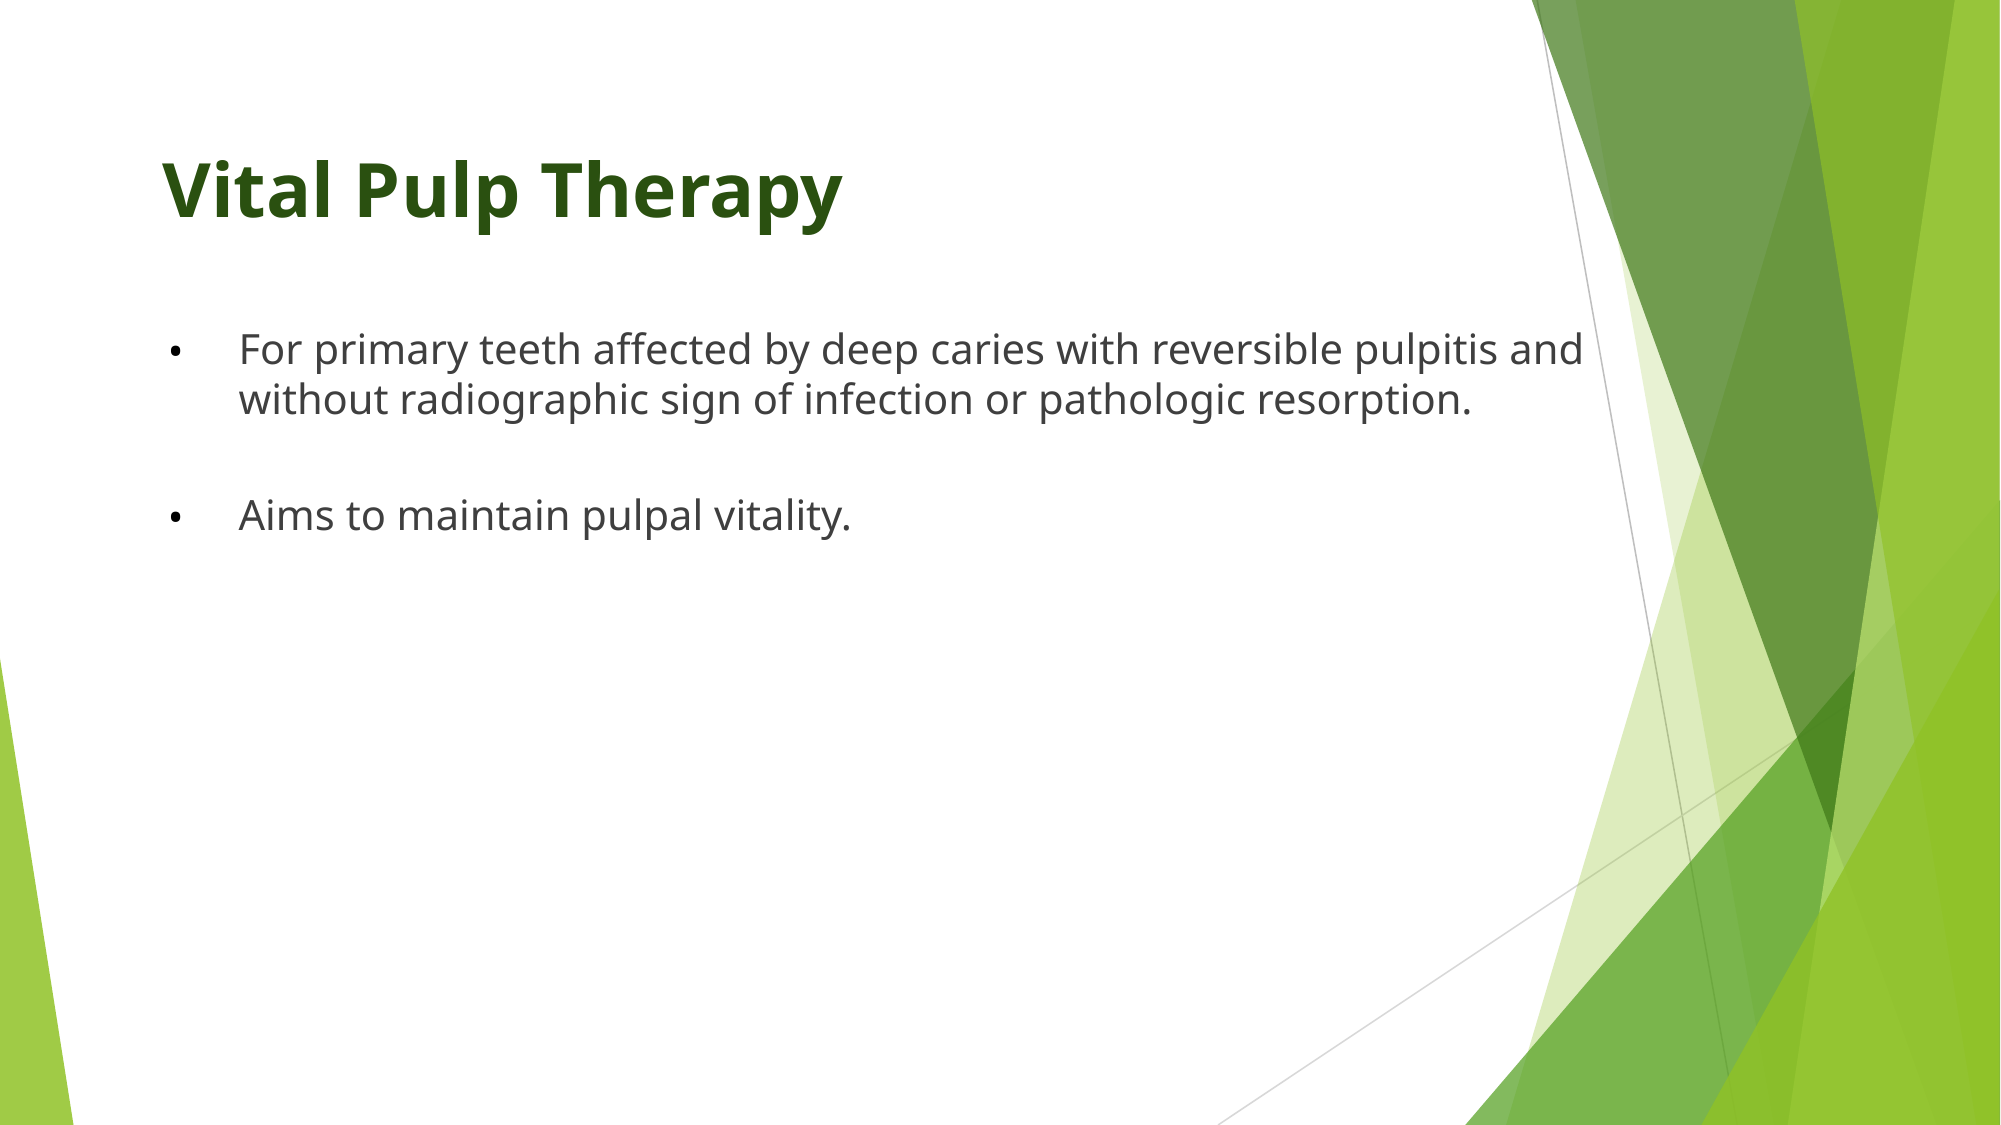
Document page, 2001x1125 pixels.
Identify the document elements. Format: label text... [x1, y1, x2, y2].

list For primary teeth affected by deep caries with reversible pulpitis and without radiographic sign of infection or pathologic resorption. Aims to maintain pulpal vitality. [83, 255, 1601, 782]
title Vital Pulp Therapy [147, 120, 1498, 255]
